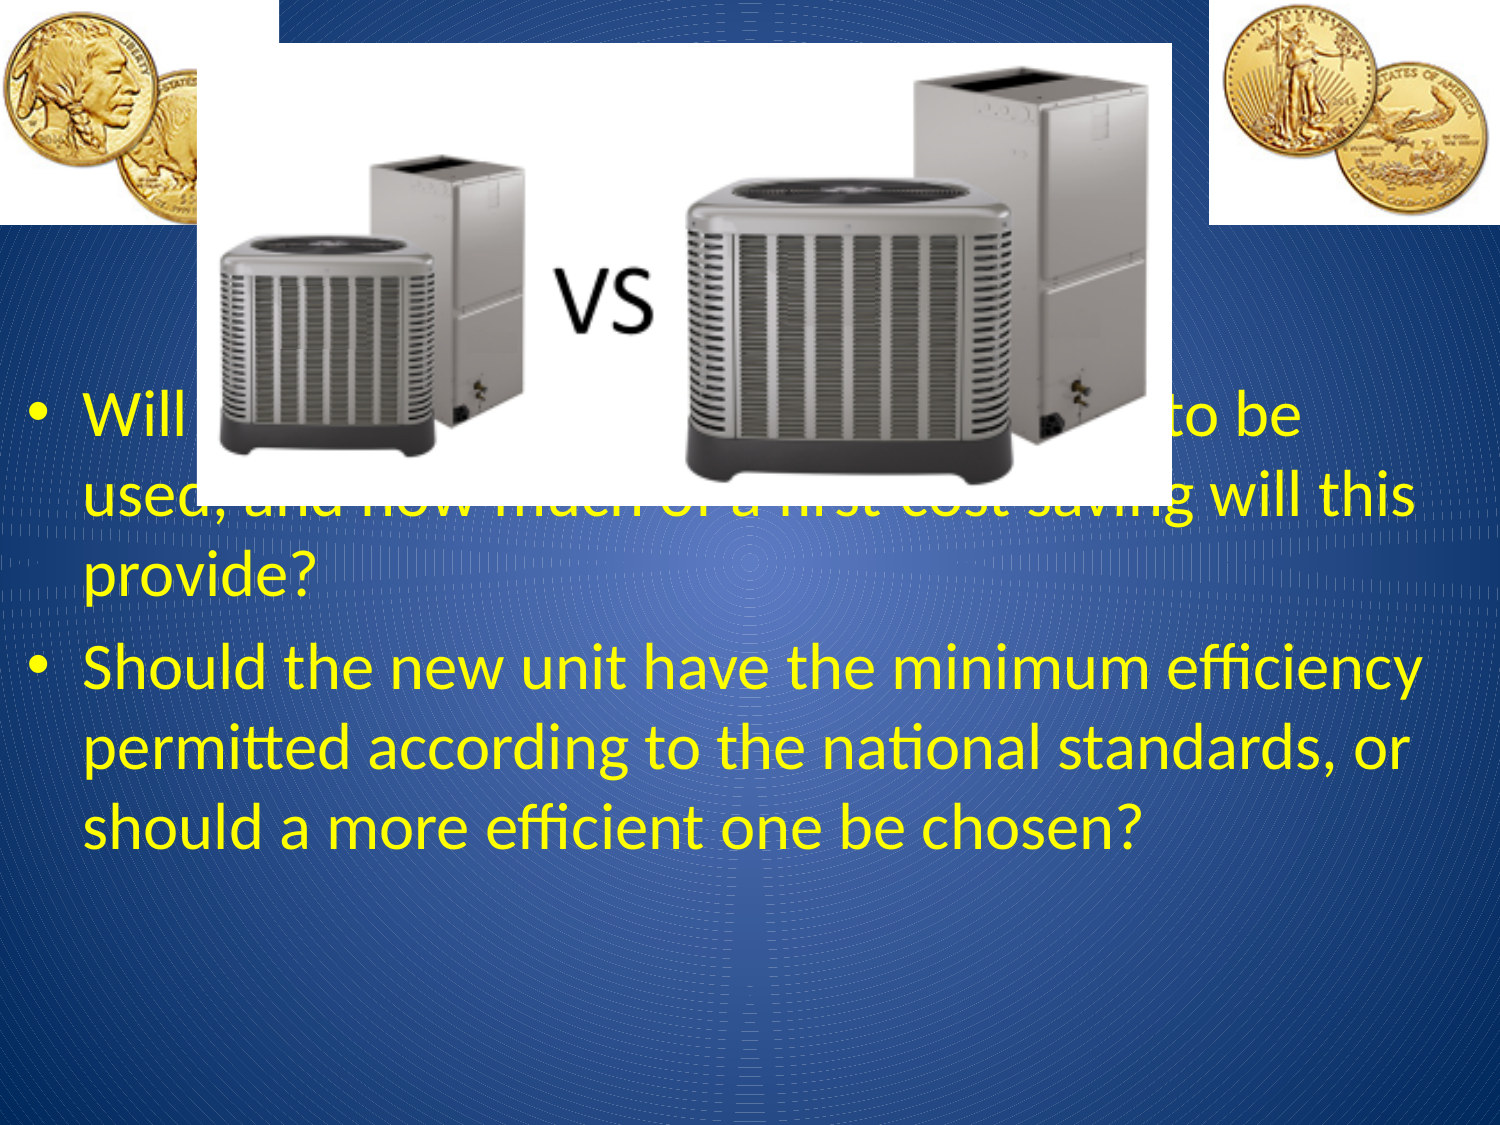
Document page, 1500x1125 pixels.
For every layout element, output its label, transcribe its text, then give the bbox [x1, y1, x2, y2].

picture [1209, 0, 1500, 225]
picture [0, 0, 1173, 507]
title Health and Safety [1175, 45, 1425, 233]
list Will the duct repair allow a smaller unit to be used, and how much of a first-cost saving will this provide? Should the new unit have the minimum efficiency permitted according to the national standards, or should a more efficient one be chosen? [26, 357, 1427, 996]
